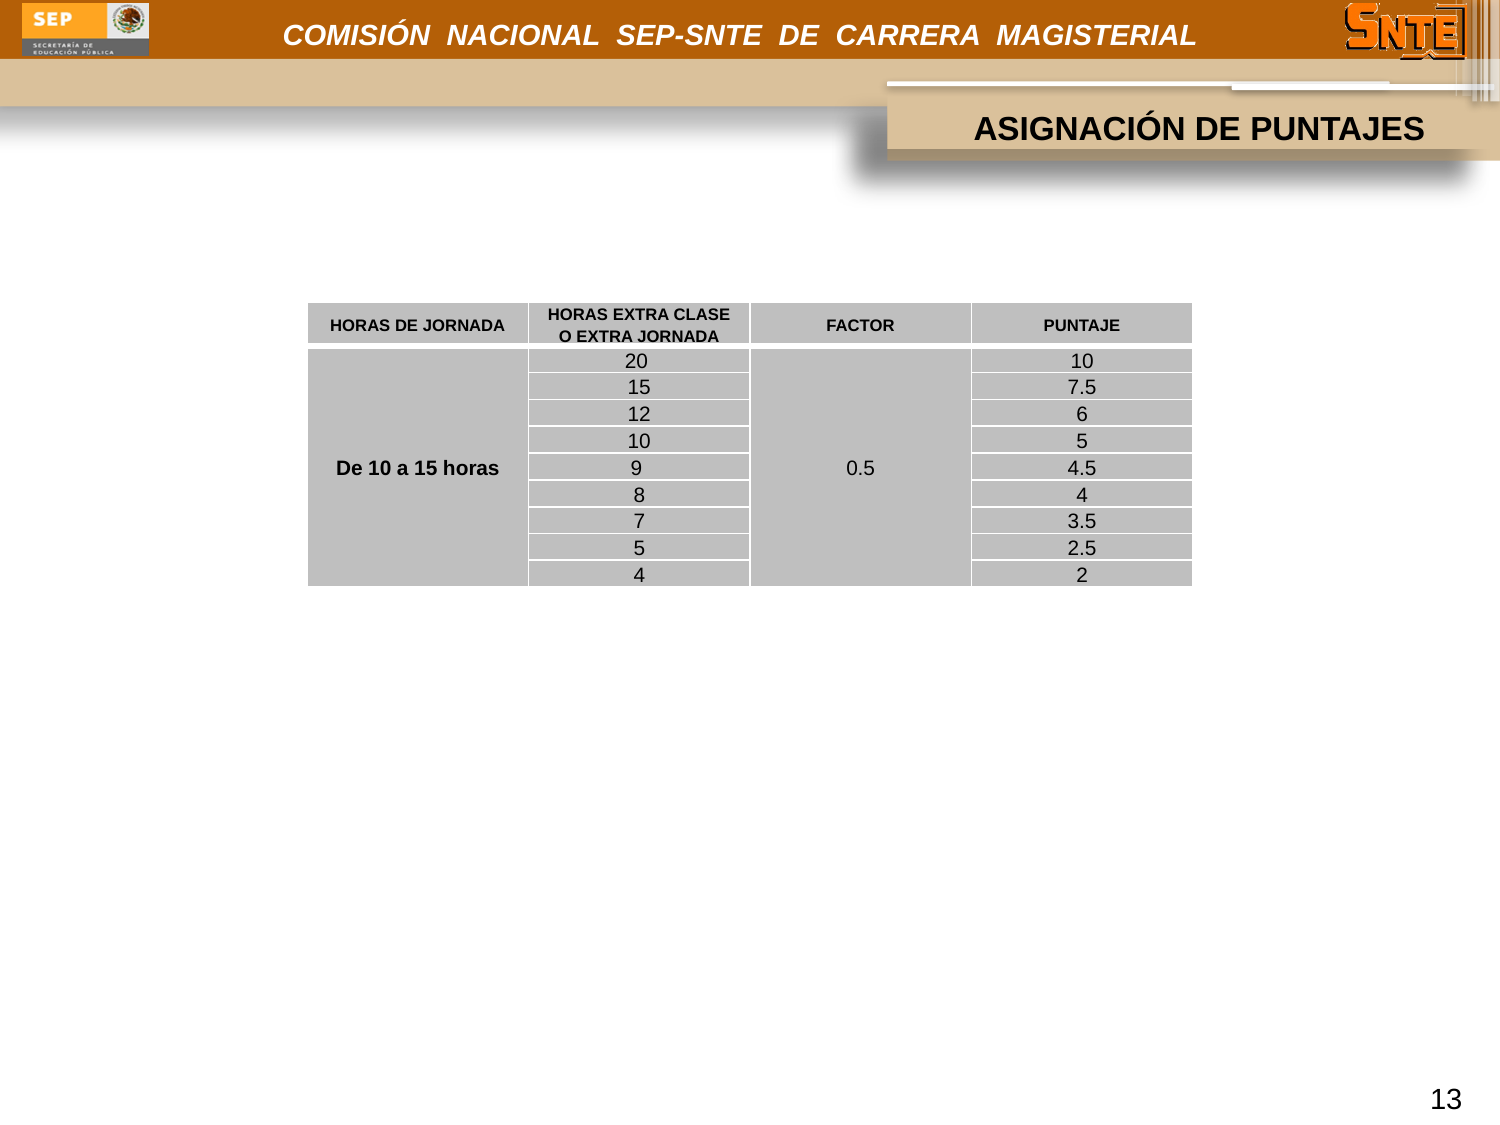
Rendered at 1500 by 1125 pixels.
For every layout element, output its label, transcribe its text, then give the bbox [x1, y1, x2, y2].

table_cell 0.5 [751, 349, 971, 586]
picture [1345, 3, 1467, 60]
table_header FACTOR [751, 303, 971, 343]
table_cell 20 [529, 349, 749, 372]
table_header HORAS DE JORNADA [308, 303, 528, 343]
table_cell 3.5 [972, 508, 1192, 533]
table_header HORAS EXTRA CLASE O EXTRA JORNADA [529, 303, 749, 343]
table_cell 7 [529, 508, 749, 533]
table_cell 8 [529, 481, 749, 506]
table_header PUNTAJE [972, 303, 1192, 343]
table_cell 4 [529, 561, 749, 586]
table_cell 9 [529, 454, 749, 479]
slide_number 13 [1352, 1062, 1478, 1123]
picture [22, 3, 149, 56]
table_cell 10 [972, 349, 1192, 372]
table_cell 2 [972, 561, 1192, 586]
table_cell 5 [529, 534, 749, 559]
table_cell 2.5 [972, 534, 1192, 559]
table_cell 6 [972, 400, 1192, 425]
table_cell 4.5 [972, 454, 1192, 479]
table_cell 12 [529, 400, 749, 425]
table_cell 7.5 [972, 373, 1192, 399]
table_cell 4 [972, 481, 1192, 506]
text_box ASIGNACIÓN DE PUNTAJES [958, 100, 1441, 155]
table_cell 15 [529, 373, 749, 399]
table_cell 5 [972, 427, 1192, 452]
table_cell 10 [529, 427, 749, 452]
table_cell De 10 a 15 horas [308, 349, 528, 586]
